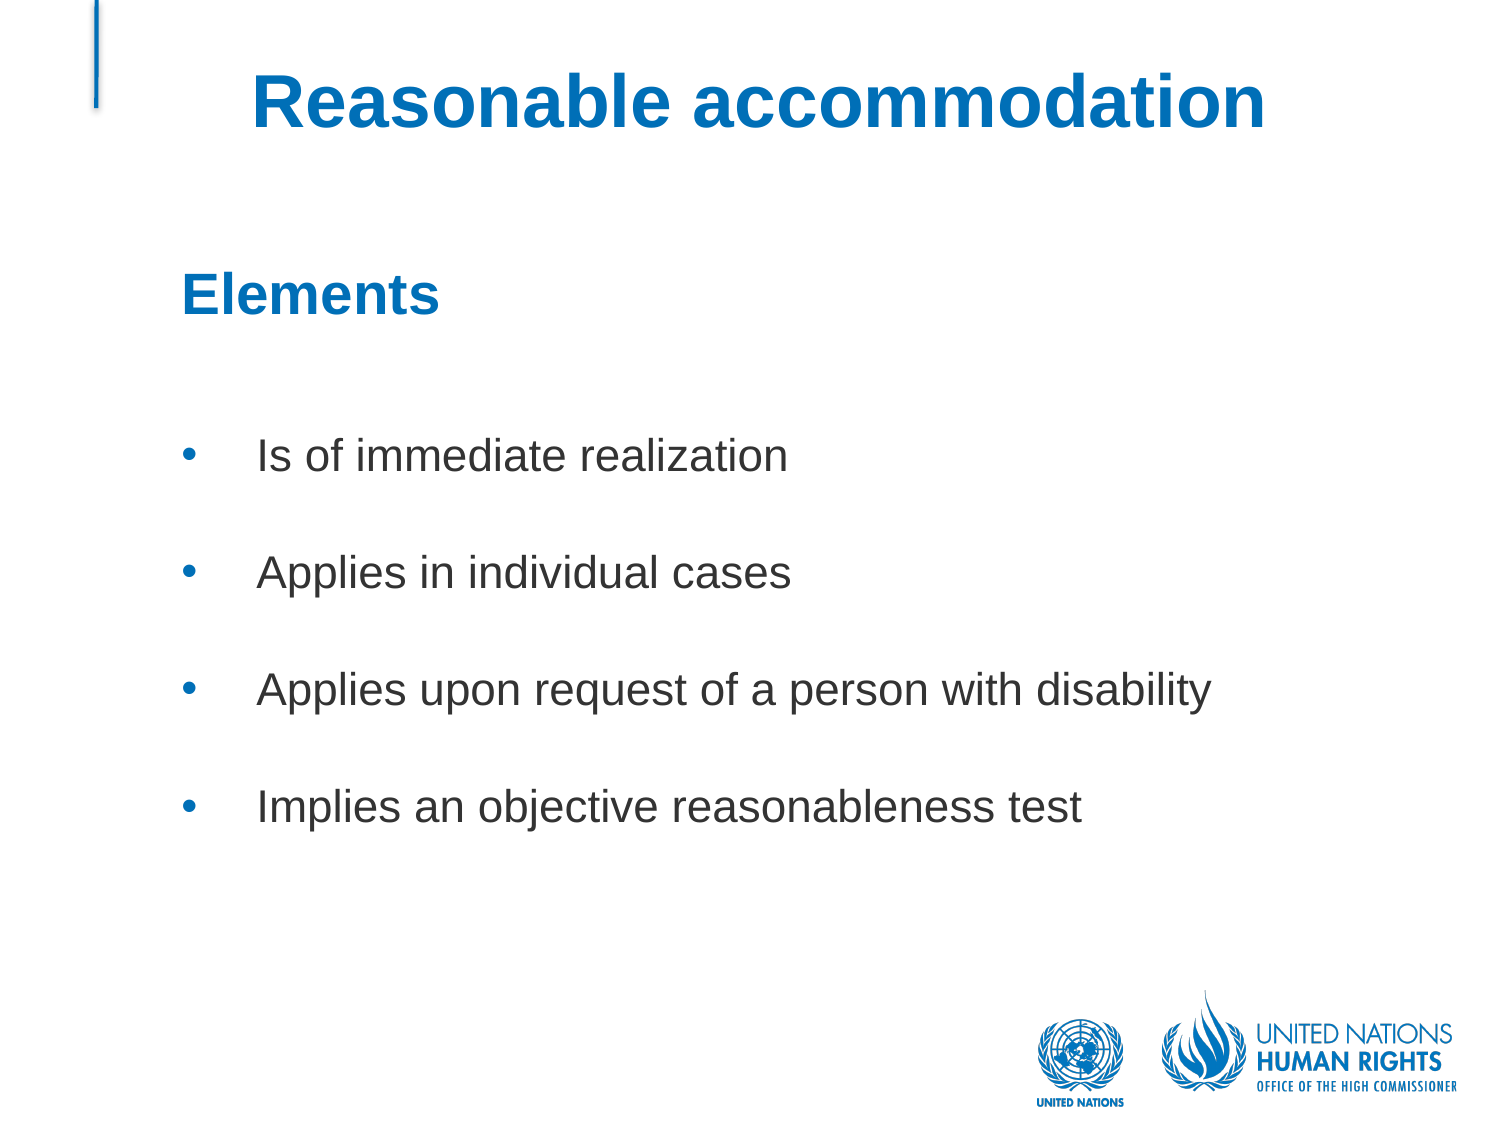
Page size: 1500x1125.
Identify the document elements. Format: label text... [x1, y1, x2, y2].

text_box Elements Is of immediate realization Applies in individual cases Applies upon request of a person with disability Implies an objective reasonableness test [166, 256, 1325, 925]
picture [1037, 990, 1457, 1107]
title Reasonable accommodation [64, 45, 1456, 224]
